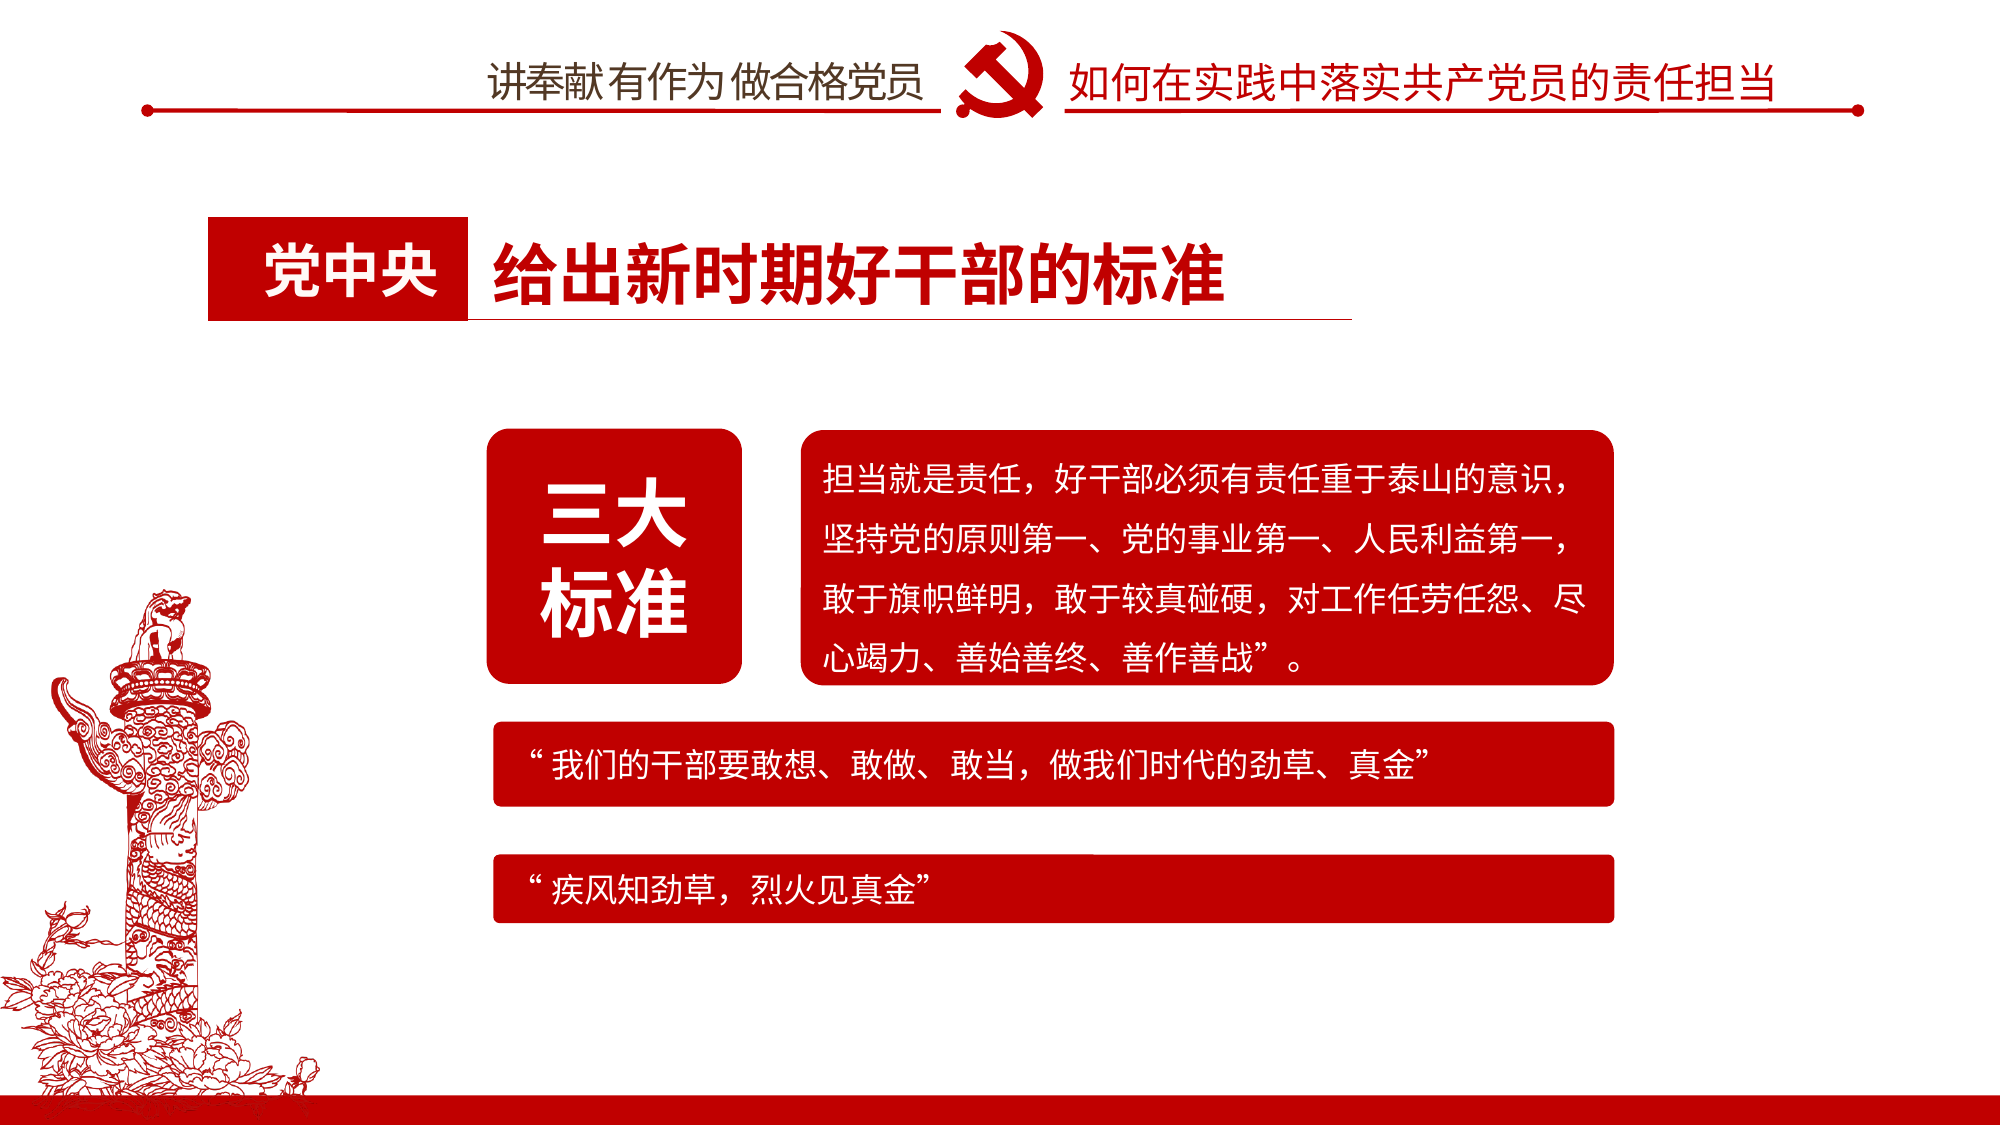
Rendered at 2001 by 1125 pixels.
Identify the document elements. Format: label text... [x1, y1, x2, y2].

text_box 三大 标准 [485, 427, 744, 685]
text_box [209, 217, 493, 320]
text_box 给出新时期好干部的标准 [493, 244, 1331, 302]
text_box “疾风知劲草，烈火见真金” [492, 853, 1616, 925]
picture [0, 589, 320, 1121]
text_box 如何在实践中落实共产党员的责任担当 [1053, 49, 1955, 115]
text_box 担当就是责任，好干部必须有责任重于泰山的意识，坚持党的原则第一、党的事业第一、人民利益第一，敢于旗帜鲜明，敢于较真碰硬，对工作任劳任怨、尽心竭力、善始善终、善作善战”。 [799, 429, 1615, 687]
text_box “我们的干部要敢想、敢做、敢当，做我们时代的劲草、真金” [492, 720, 1616, 808]
